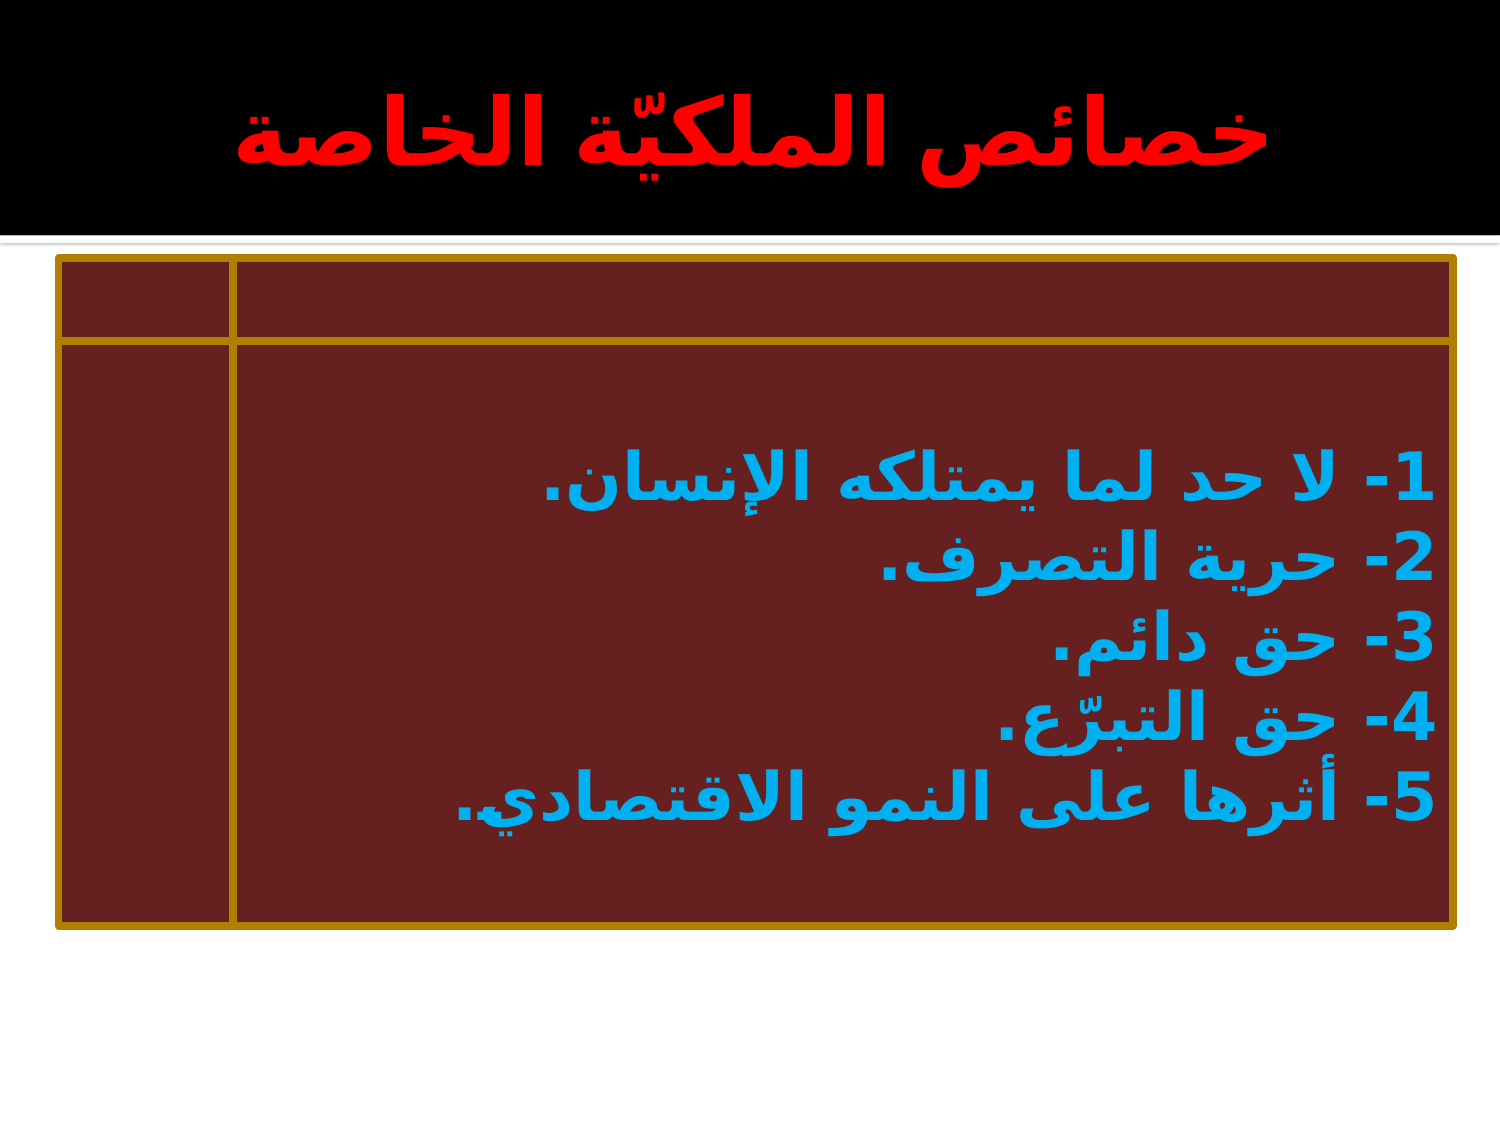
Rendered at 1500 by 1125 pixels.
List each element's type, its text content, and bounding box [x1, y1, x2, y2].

text_box 1- لا حد لما يمتلكه الإنسان. 2- حرية التصرف. 3- حق دائم. 4- حق التبرّع. 5- أثرها على النمو الاقتصادي. [55, 254, 1457, 930]
title خصائص الملكيّة الخاصة [75, 25, 1425, 231]
